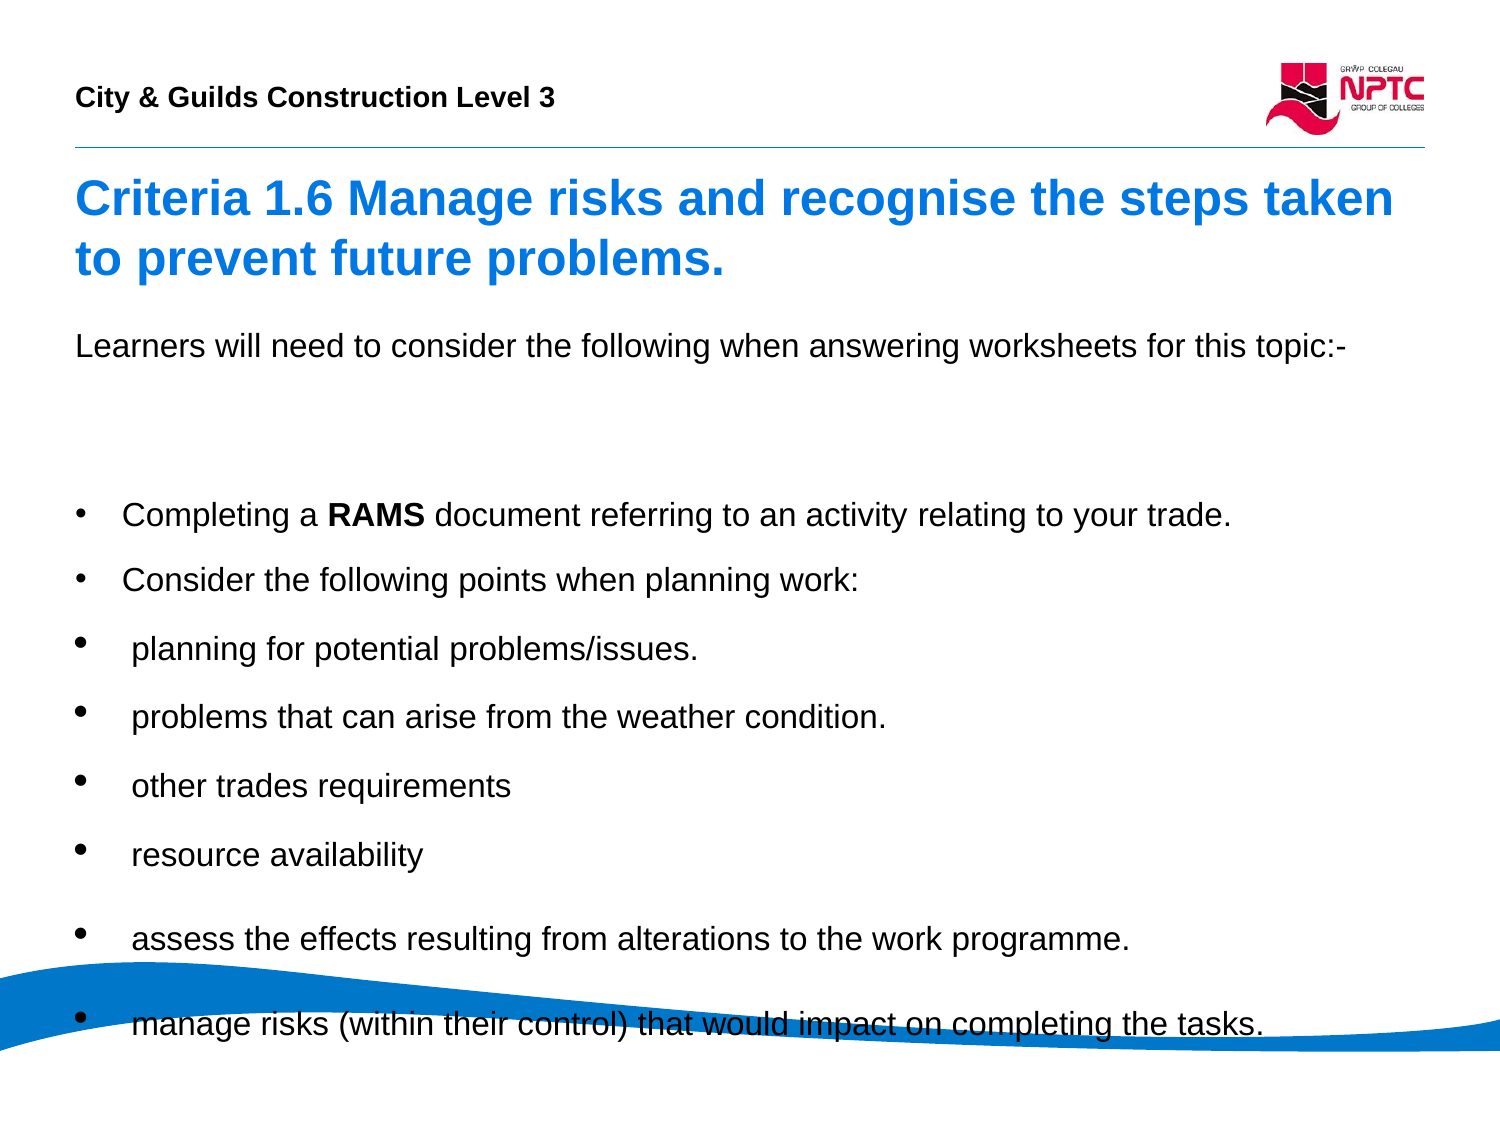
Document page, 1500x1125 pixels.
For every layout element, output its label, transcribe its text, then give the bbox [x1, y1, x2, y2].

picture [1266, 63, 1424, 135]
title Criteria 1.6 Manage risks and recognise the steps taken to prevent future problems. [74, 165, 1426, 229]
list Learners will need to consider the following when answering worksheets for this topic:- Completing a RAMS document referring to an activity relating to your trade. Consider the following points when planning work: planning for potential problems/issues. problems that can arise from the weather condition. other trades requirements resource availability assess the effects resulting from alterations to the work programme. manage risks (within their control) that would impact on completing the tasks. [74, 314, 1426, 960]
